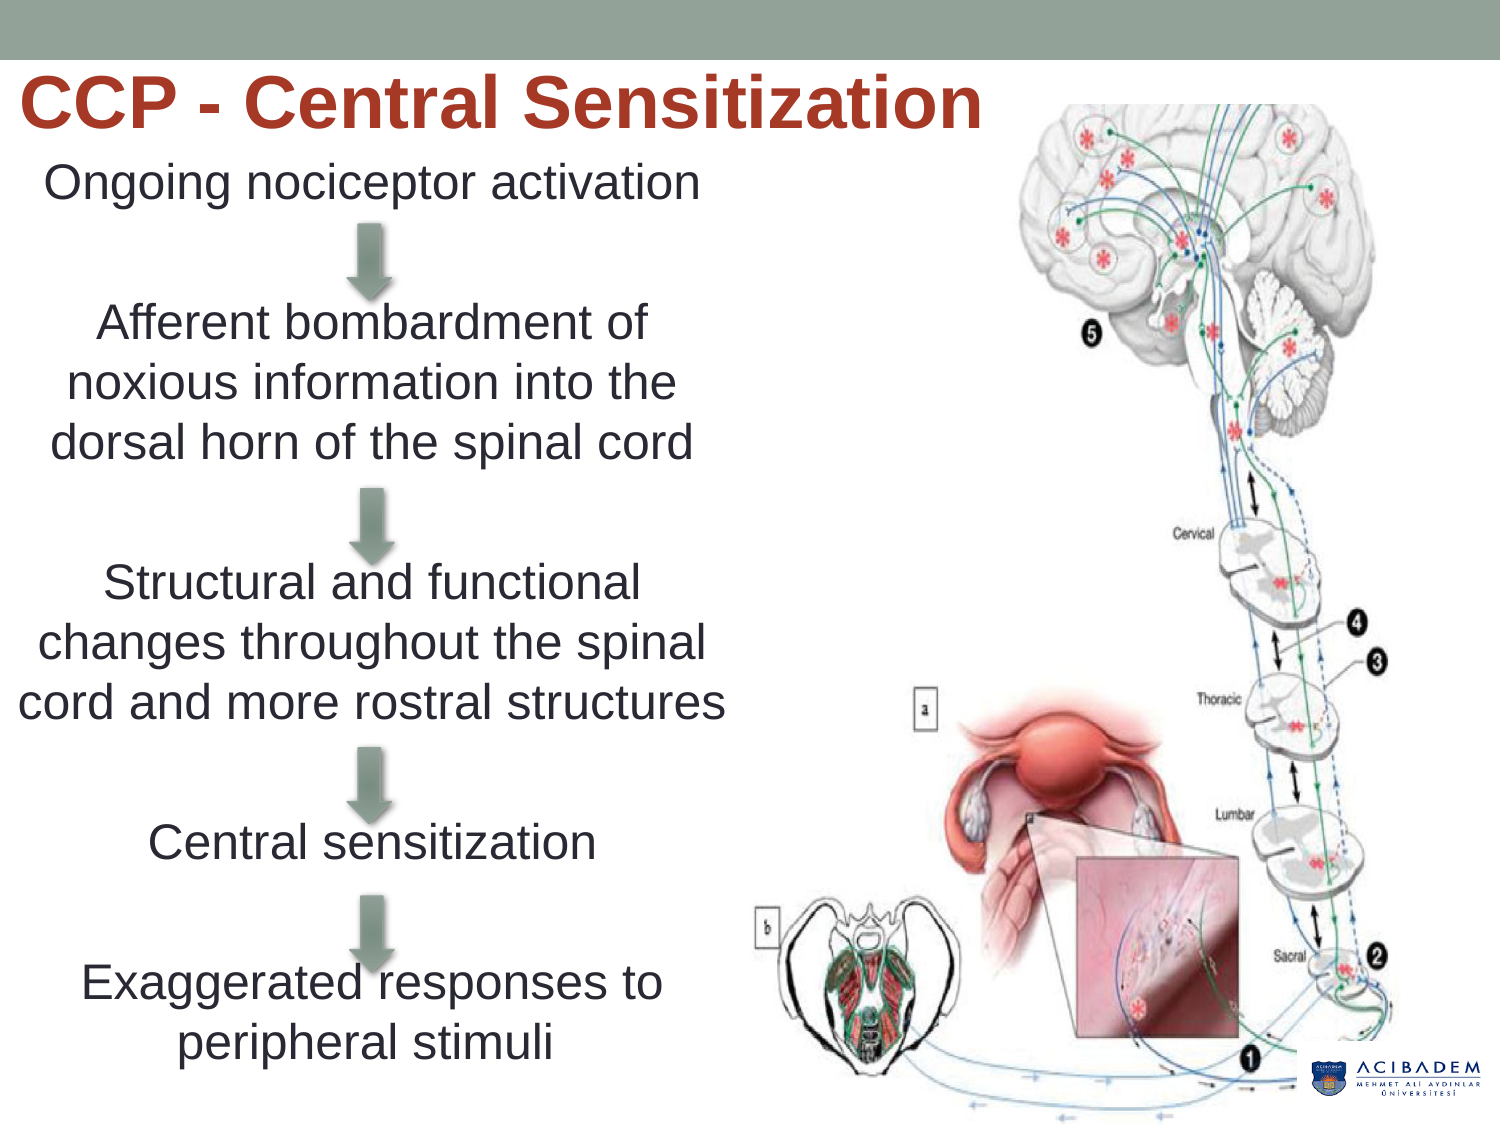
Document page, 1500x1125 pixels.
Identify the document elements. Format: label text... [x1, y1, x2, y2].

text_box [349, 488, 395, 566]
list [744, 103, 1500, 1125]
list Ongoing nociceptor activation Afferent bombardment of noxious information into the dorsal horn of the spinal cord Structural and functional changes throughout the spinal cord and more rostral structures Central sensitization Exaggerated responses to peripheral stimuli [0, 141, 741, 1122]
text_box [346, 223, 393, 301]
text_box [346, 747, 393, 825]
picture [1296, 1041, 1500, 1125]
text_box CCP - Central Sensitization [5, 45, 1001, 151]
text_box [349, 895, 395, 973]
